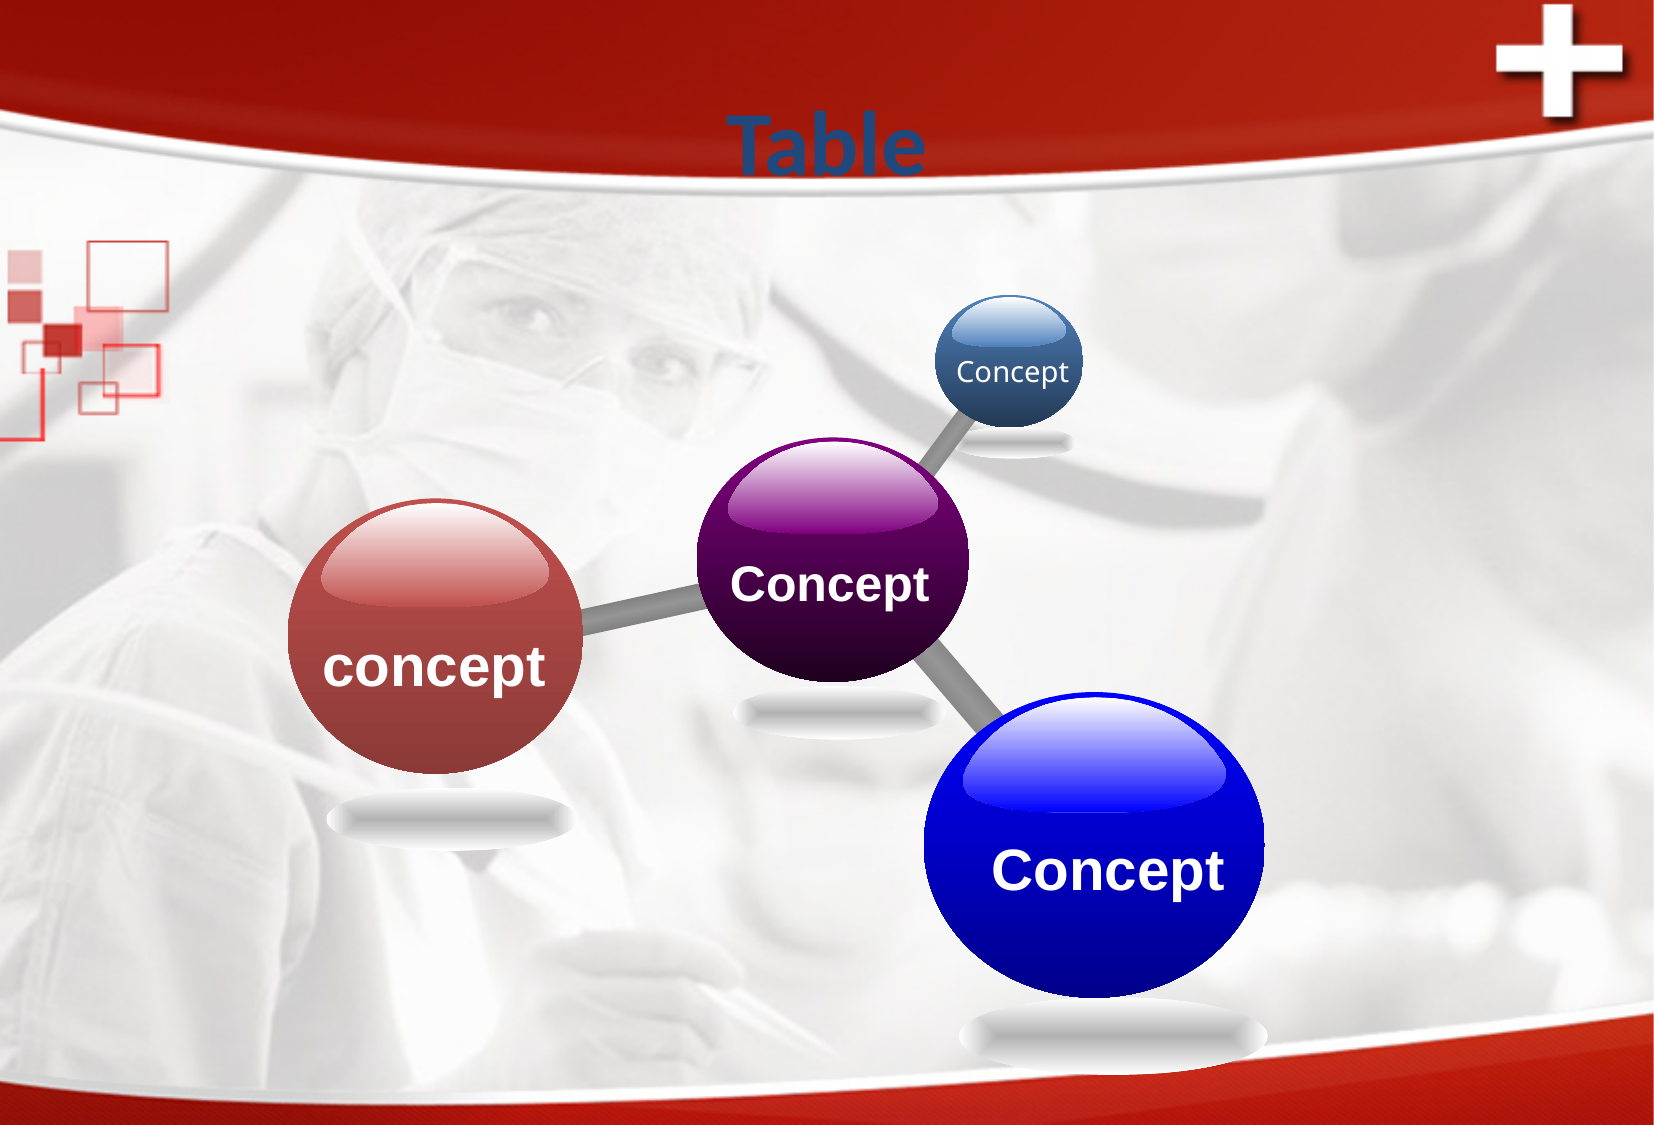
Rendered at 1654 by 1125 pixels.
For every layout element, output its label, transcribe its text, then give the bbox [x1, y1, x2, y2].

picture [0, 0, 1654, 1125]
title Table [82, 44, 1572, 233]
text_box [287, 294, 1268, 1076]
